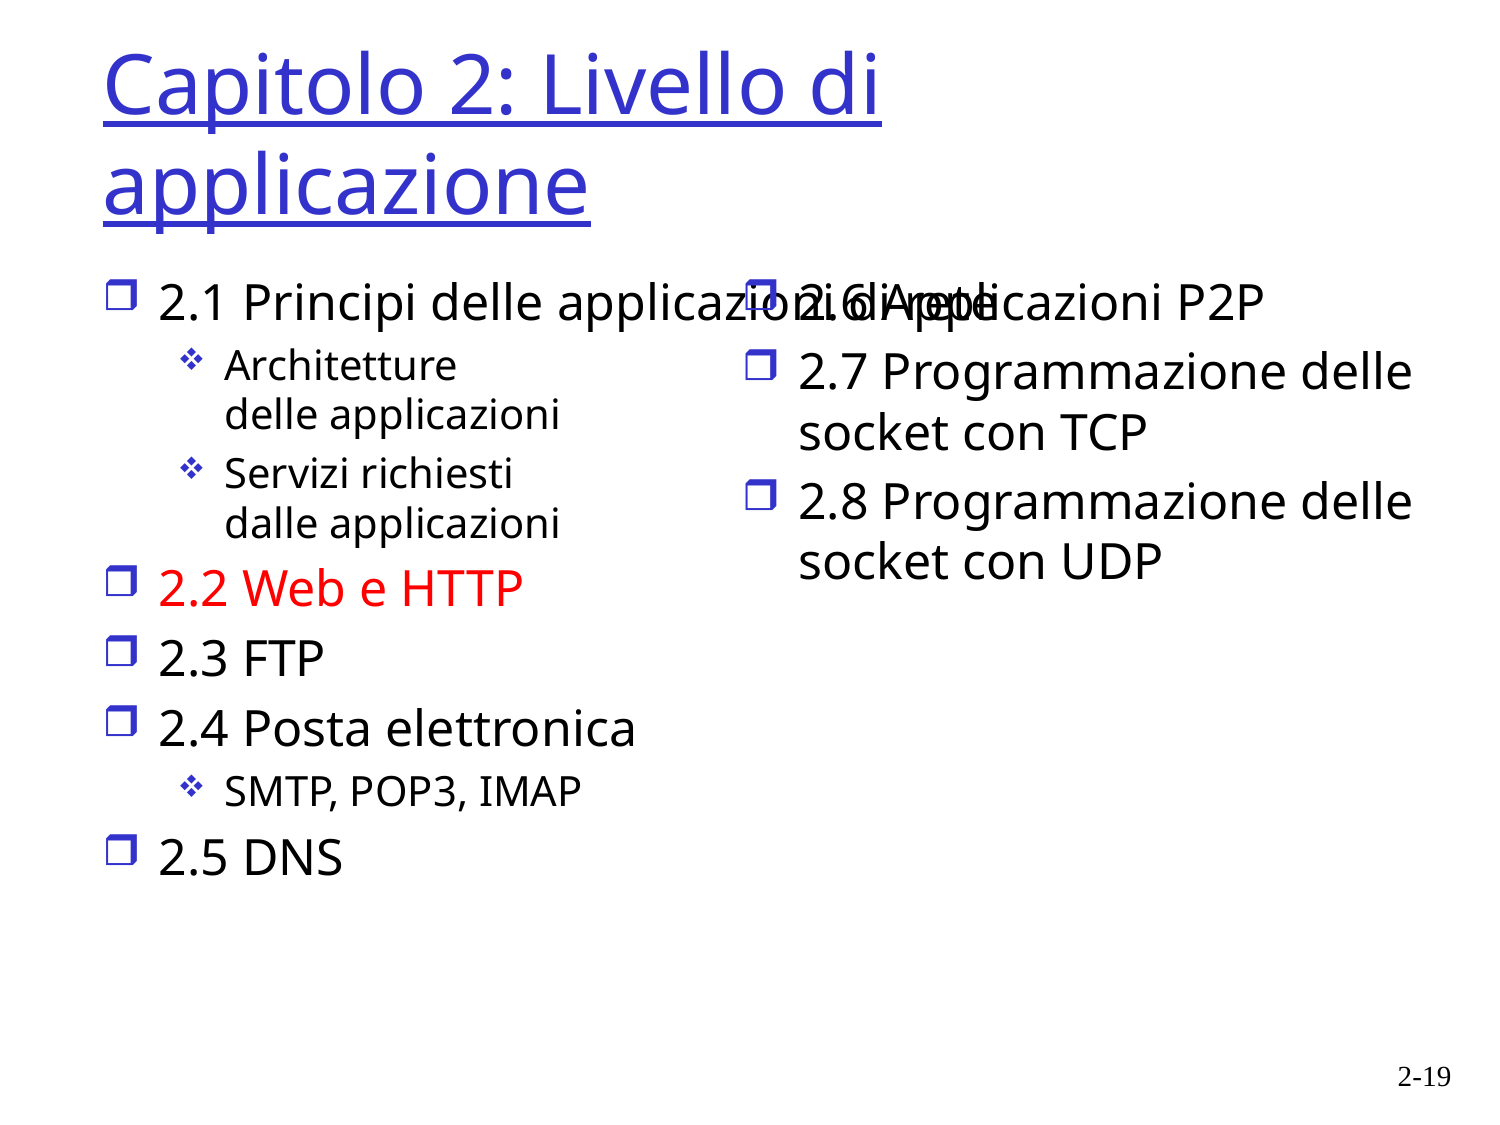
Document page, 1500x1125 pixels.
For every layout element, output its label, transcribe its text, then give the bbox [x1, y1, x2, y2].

list 2.1 Principi delle applicazioni di rete Architetture delle applicazioni Servizi richiesti dalle applicazioni 2.2 Web e HTTP 2.3 FTP 2.4 Posta elettronica SMTP, POP3, IMAP 2.5 DNS [87, 262, 726, 1026]
title Capitolo 2: Livello di applicazione [87, 37, 1397, 226]
list 2.6 Applicazioni P2P 2.7 Programmazione delle socket con TCP 2.8 Programmazione delle socket con UDP [726, 262, 1441, 1026]
slide_number 2-19 [1362, 1049, 1467, 1125]
